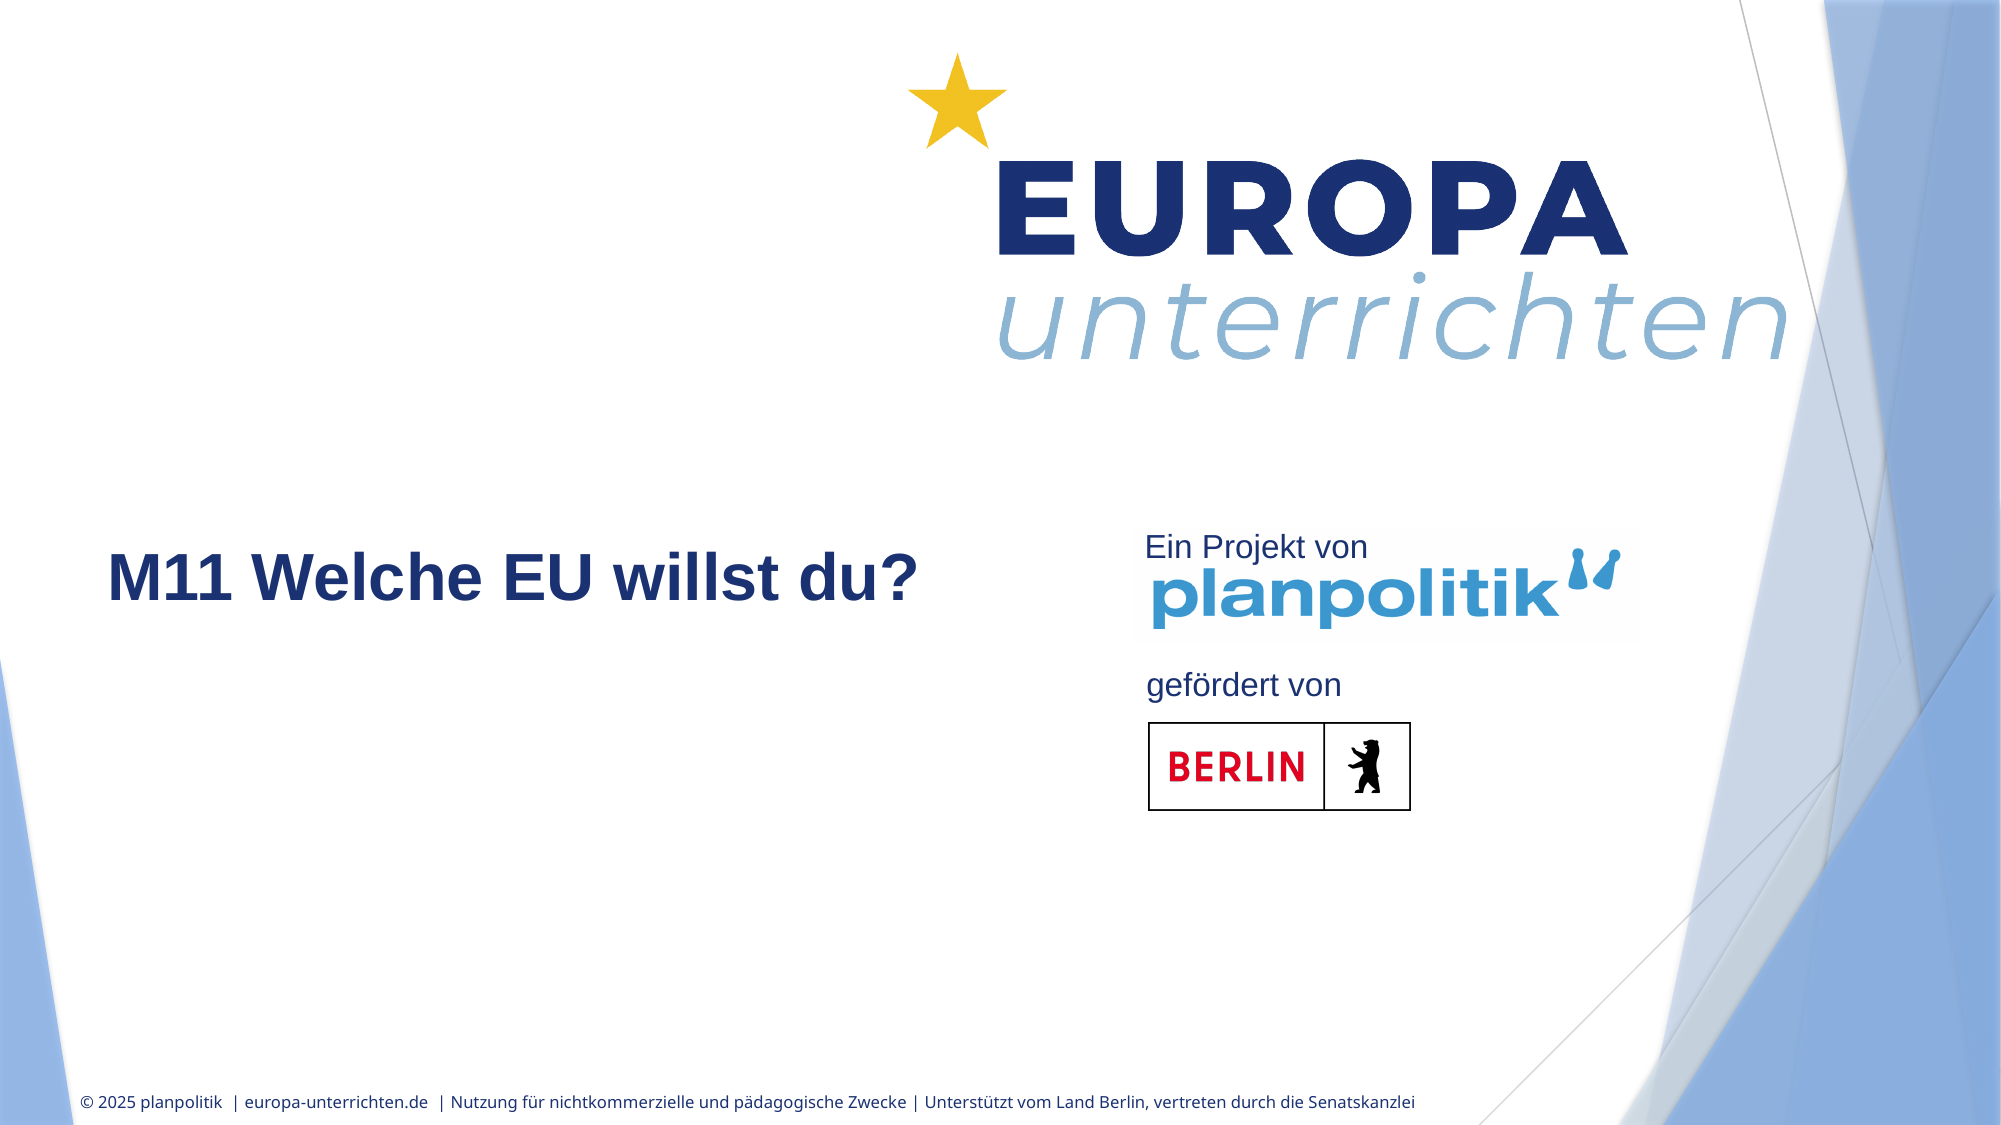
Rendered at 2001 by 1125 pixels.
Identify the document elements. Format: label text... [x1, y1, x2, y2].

picture [1131, 526, 1639, 643]
list M11 Welche EU willst du? [92, 526, 976, 634]
picture [816, 0, 1877, 482]
picture [1148, 722, 1411, 811]
